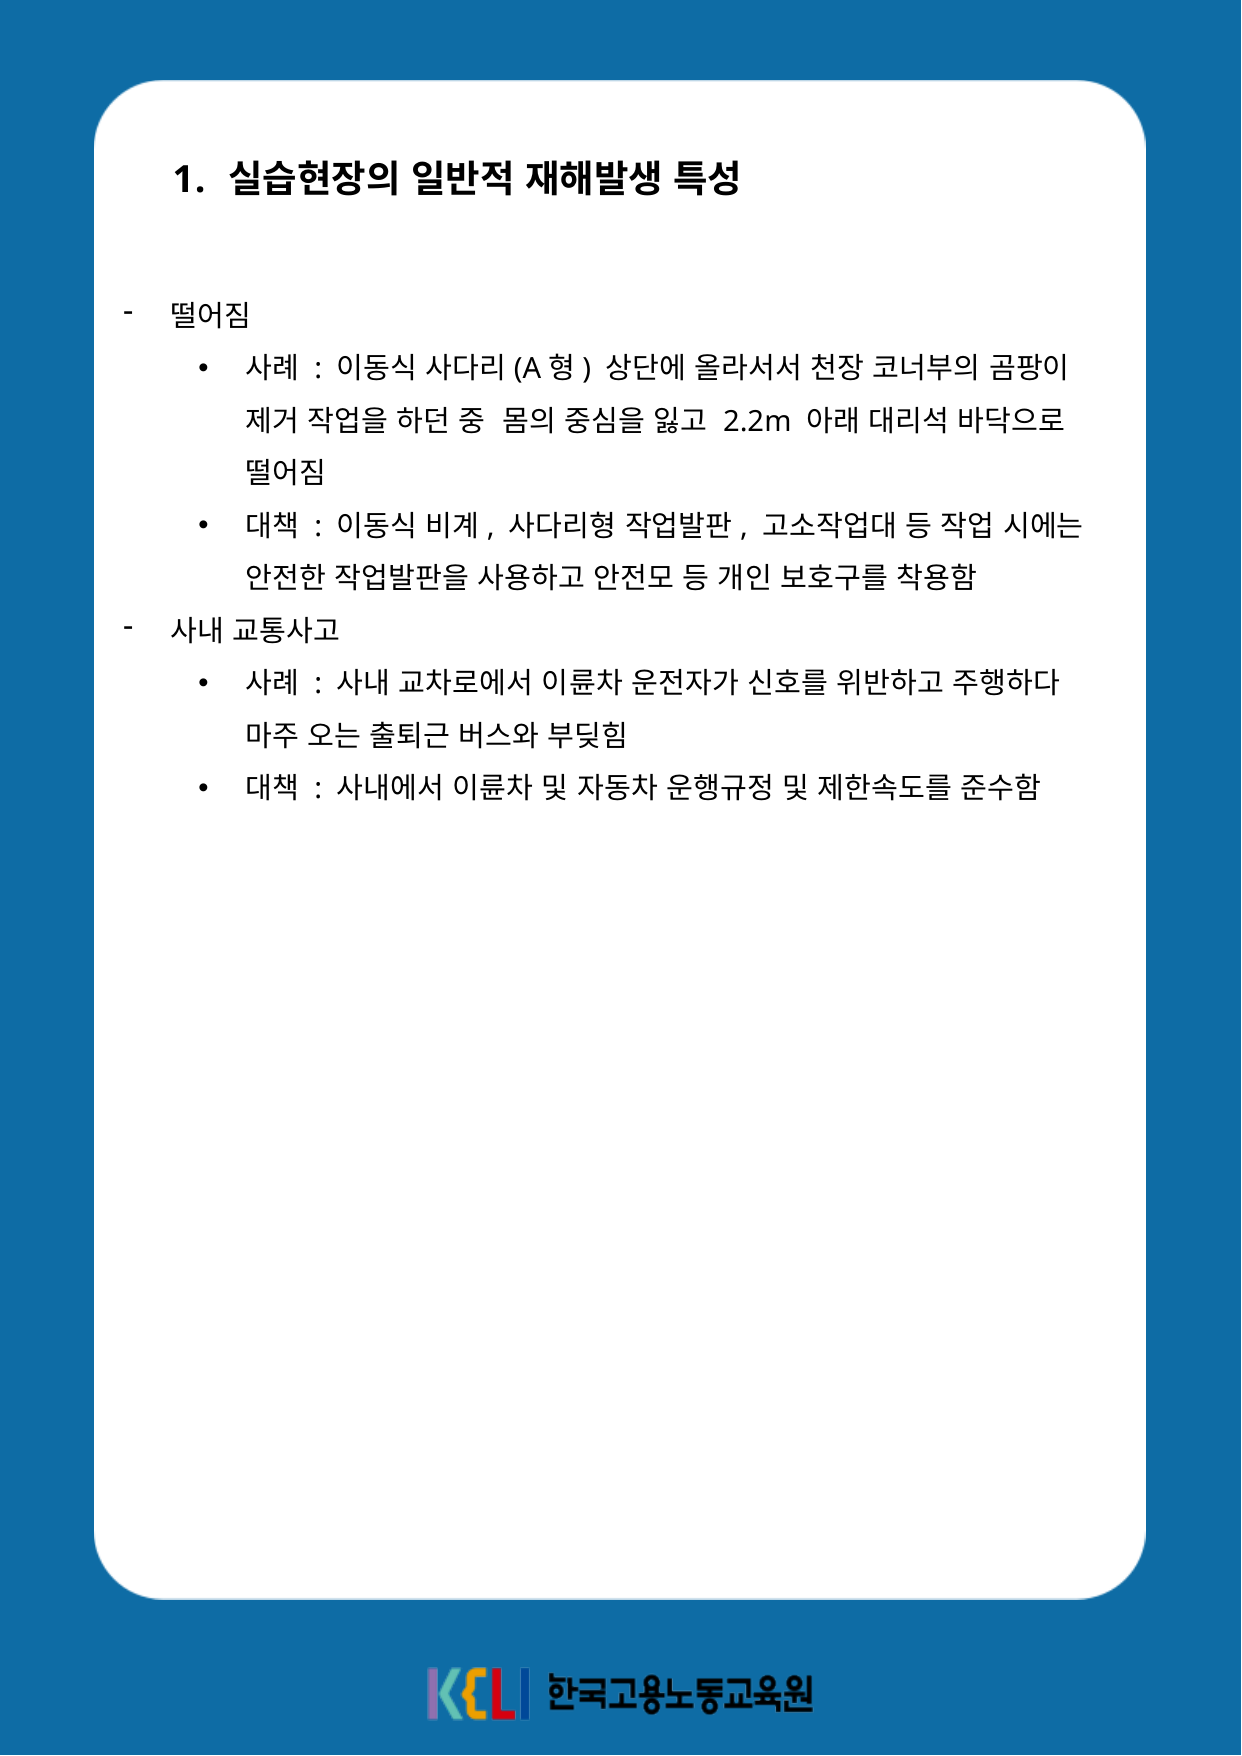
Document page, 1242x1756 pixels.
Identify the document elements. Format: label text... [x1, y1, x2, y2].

picture [0, 0, 1241, 1755]
text_box 떨어짐 사례 : 이동식 사다리(A형) 상단에 올라서서 천장 코너부의 곰팡이 제거 작업을 하던 중 몸의 중심을 잃고 2.2m 아래 대리석 바닥으로 떨어짐 대책 : 이동식 비계, 사다리형 작업발판, 고소작업대 등 작업 시에는 안전한 작업발판을 사용하고 안전모 등 개인 보호구를 착용함 사내 교통사고 사례 : 사내 교차로에서 이륜차 운전자가 신호를 위반하고 주행하다 마주 오는 출퇴근 버스와 부딪힘 대책 : 사내에서 이륜차 및 자동차 운행규정 및 제한속도를 준수함 [95, 277, 1109, 805]
text_box 실습현장의 일반적 재해발생 특성 [170, 152, 1144, 200]
